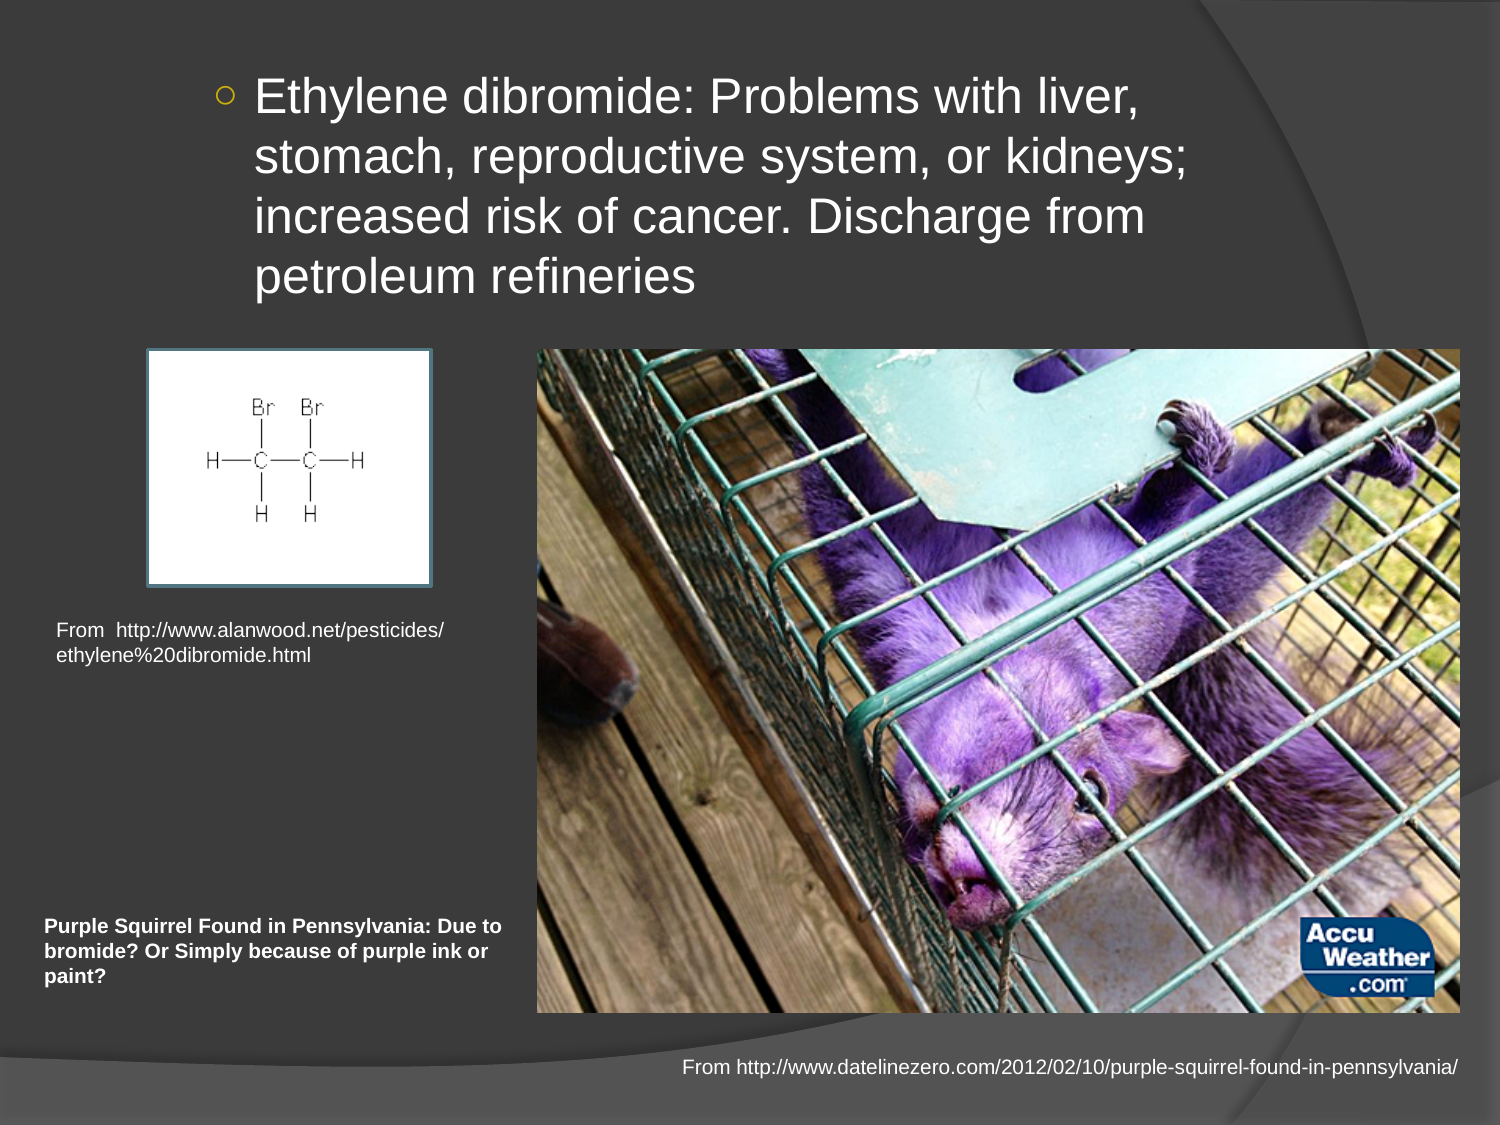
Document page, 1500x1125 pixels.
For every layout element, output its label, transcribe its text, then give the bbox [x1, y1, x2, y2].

text_box From http://www.alanwood.net/pesticides/ethylene%20dibromide.html [41, 609, 514, 675]
picture [206, 396, 365, 524]
picture [537, 349, 1460, 1013]
text_box From http://www.datelinezero.com/2012/02/10/purple-squirrel-found-in-pennsylvania/ [667, 1046, 1477, 1087]
text_box Purple Squirrel Found in Pennsylvania: Due to bromide? Or Simply because of purple ink or paint? [29, 905, 526, 995]
list Ethylene dibromide: Problems with liver, stomach, reproductive system, or kidneys; increased risk of cancer. Discharge from petroleum refineries [75, 56, 1300, 799]
